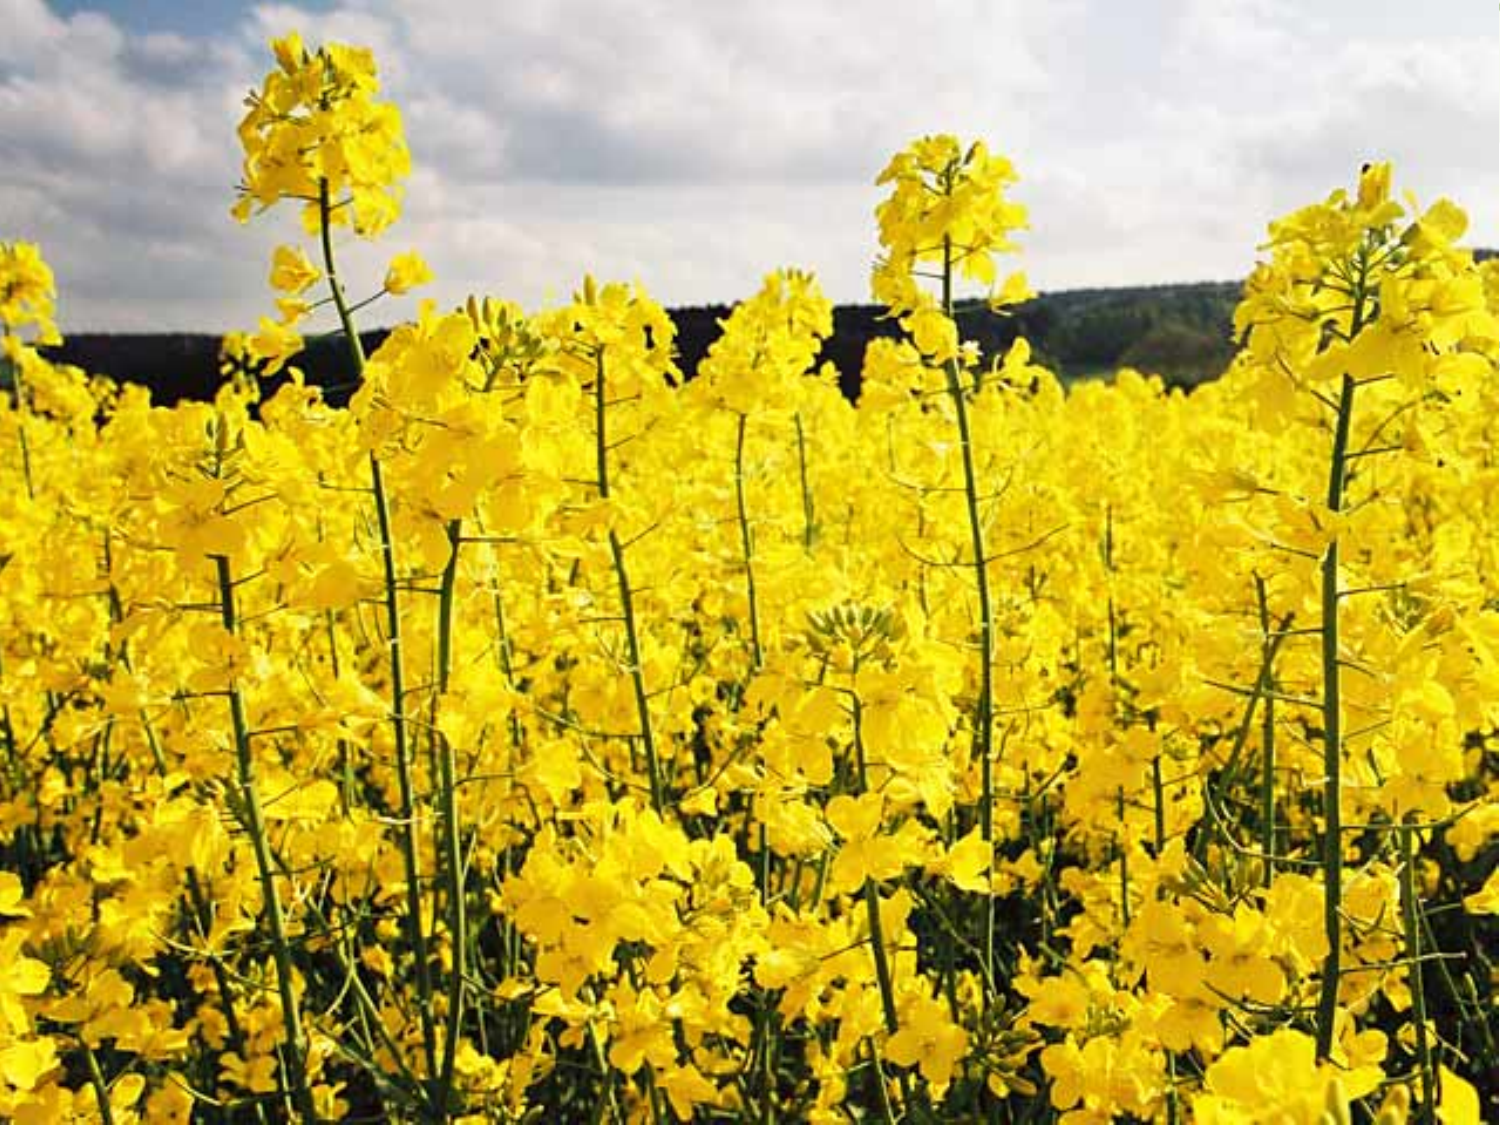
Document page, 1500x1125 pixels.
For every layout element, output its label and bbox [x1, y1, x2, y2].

list [0, 0, 1499, 1125]
